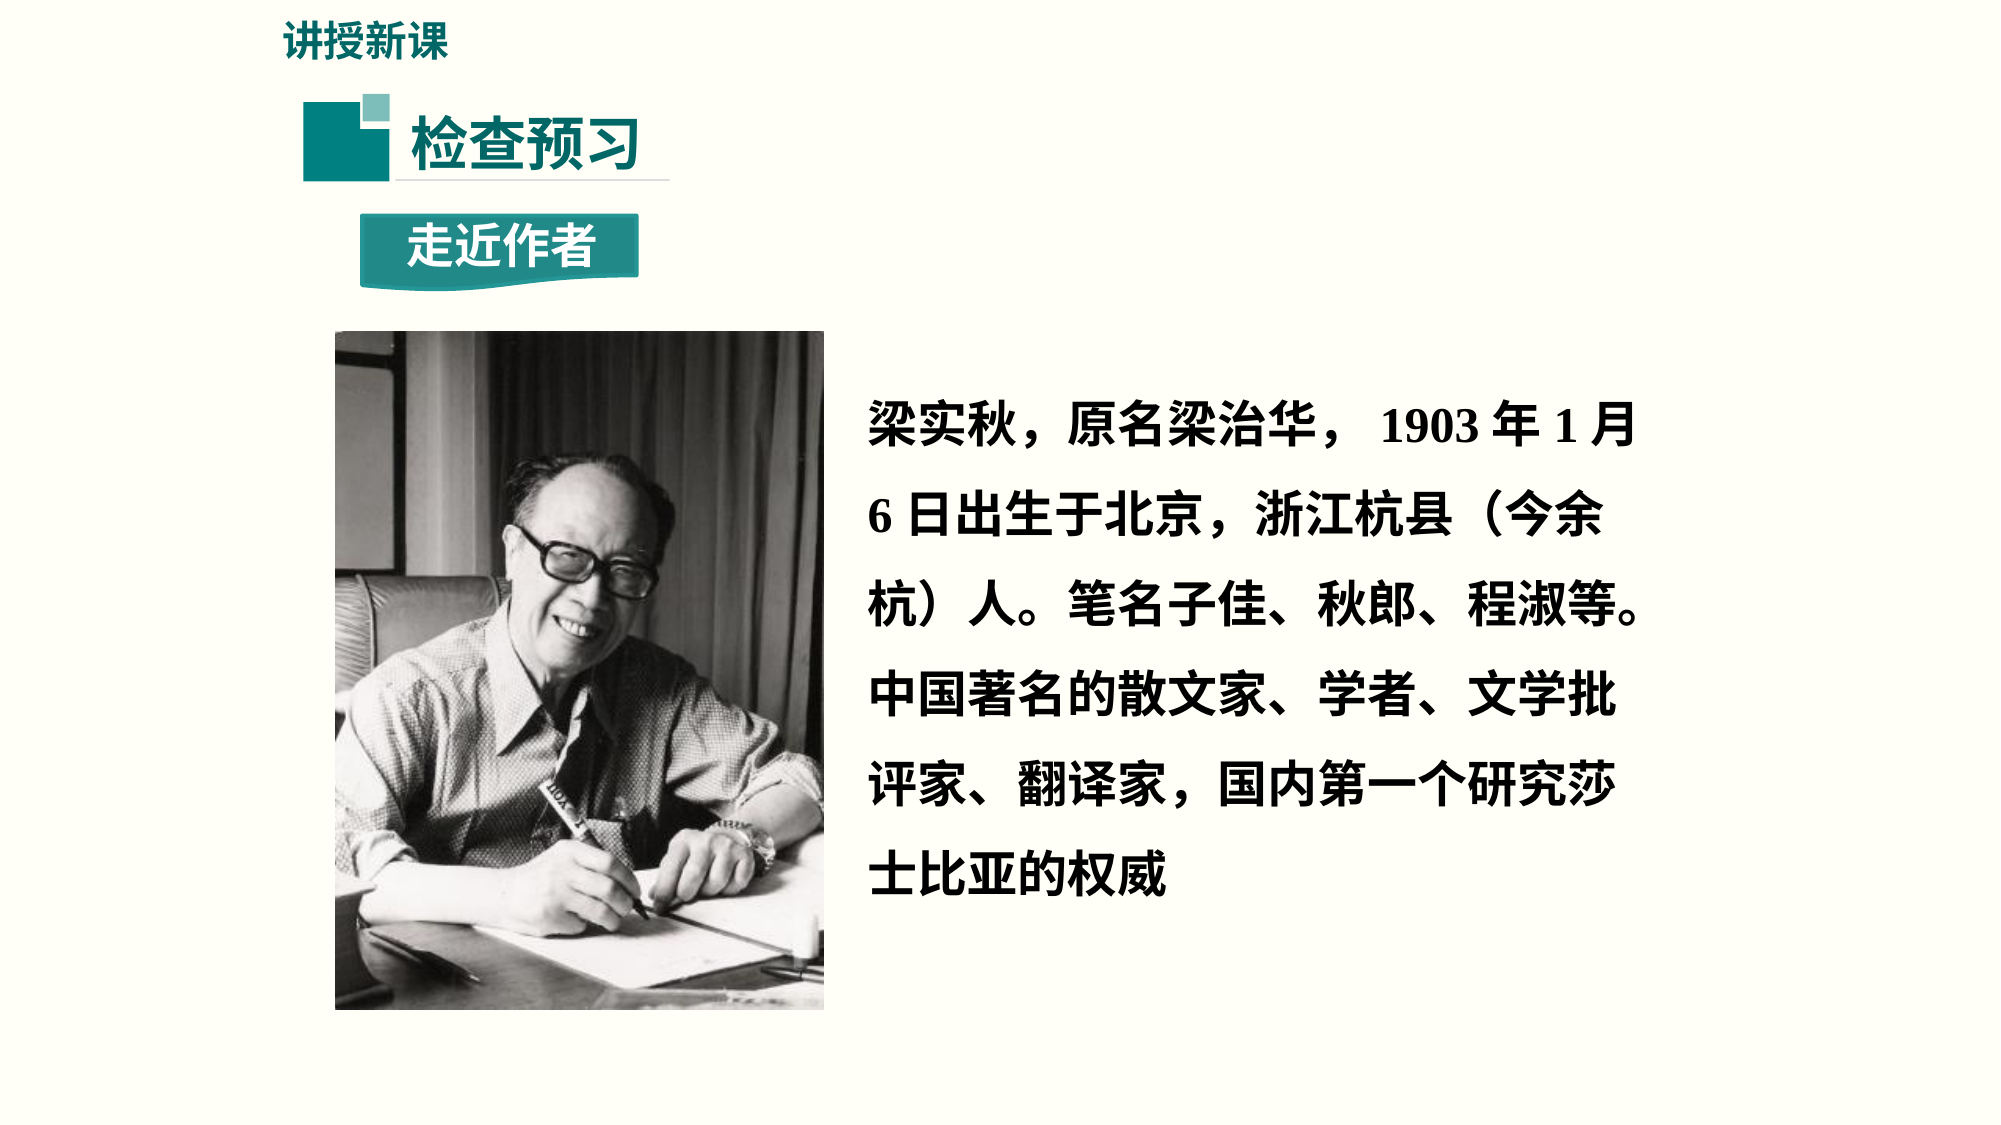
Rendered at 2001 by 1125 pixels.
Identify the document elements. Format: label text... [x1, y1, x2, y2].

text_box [361, 207, 644, 291]
text_box 讲授新课 [267, 7, 480, 73]
text_box 梁实秋，原名梁治华，1903年1月6日出生于北京，浙江杭县（今余杭）人。笔名子佳、秋郎、程淑等。中国著名的散文家、学者、文学批评家、翻译家，国内第一个研究莎士比亚的权威 [852, 355, 1668, 910]
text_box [303, 54, 670, 186]
picture [335, 330, 824, 1010]
